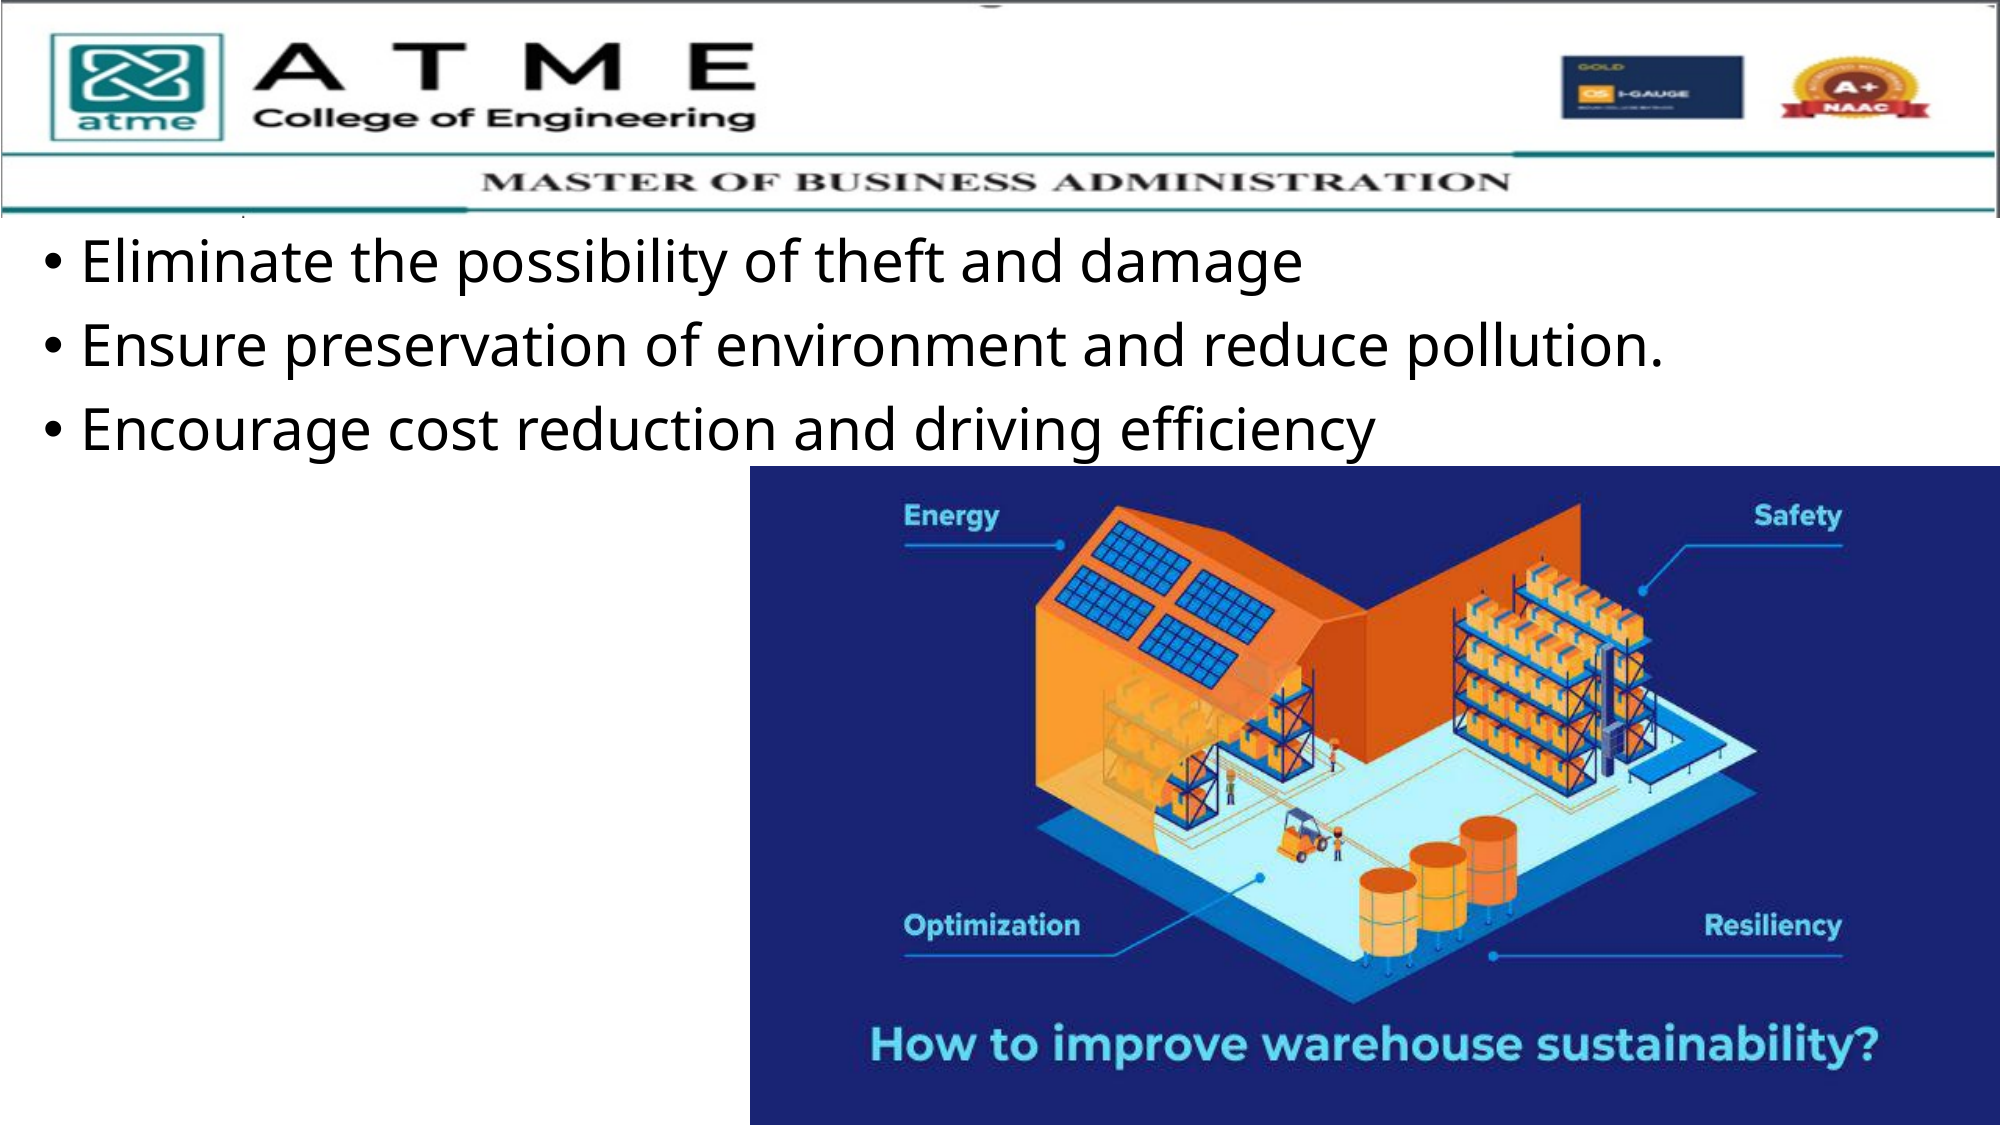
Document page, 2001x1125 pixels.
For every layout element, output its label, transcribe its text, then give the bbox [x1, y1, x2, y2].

list Eliminate the possibility of theft and damage Ensure preservation of environment and reduce pollution. Encourage cost reduction and driving efficiency [28, 224, 1975, 1099]
picture [749, 466, 2000, 1125]
picture [1, 0, 2000, 218]
